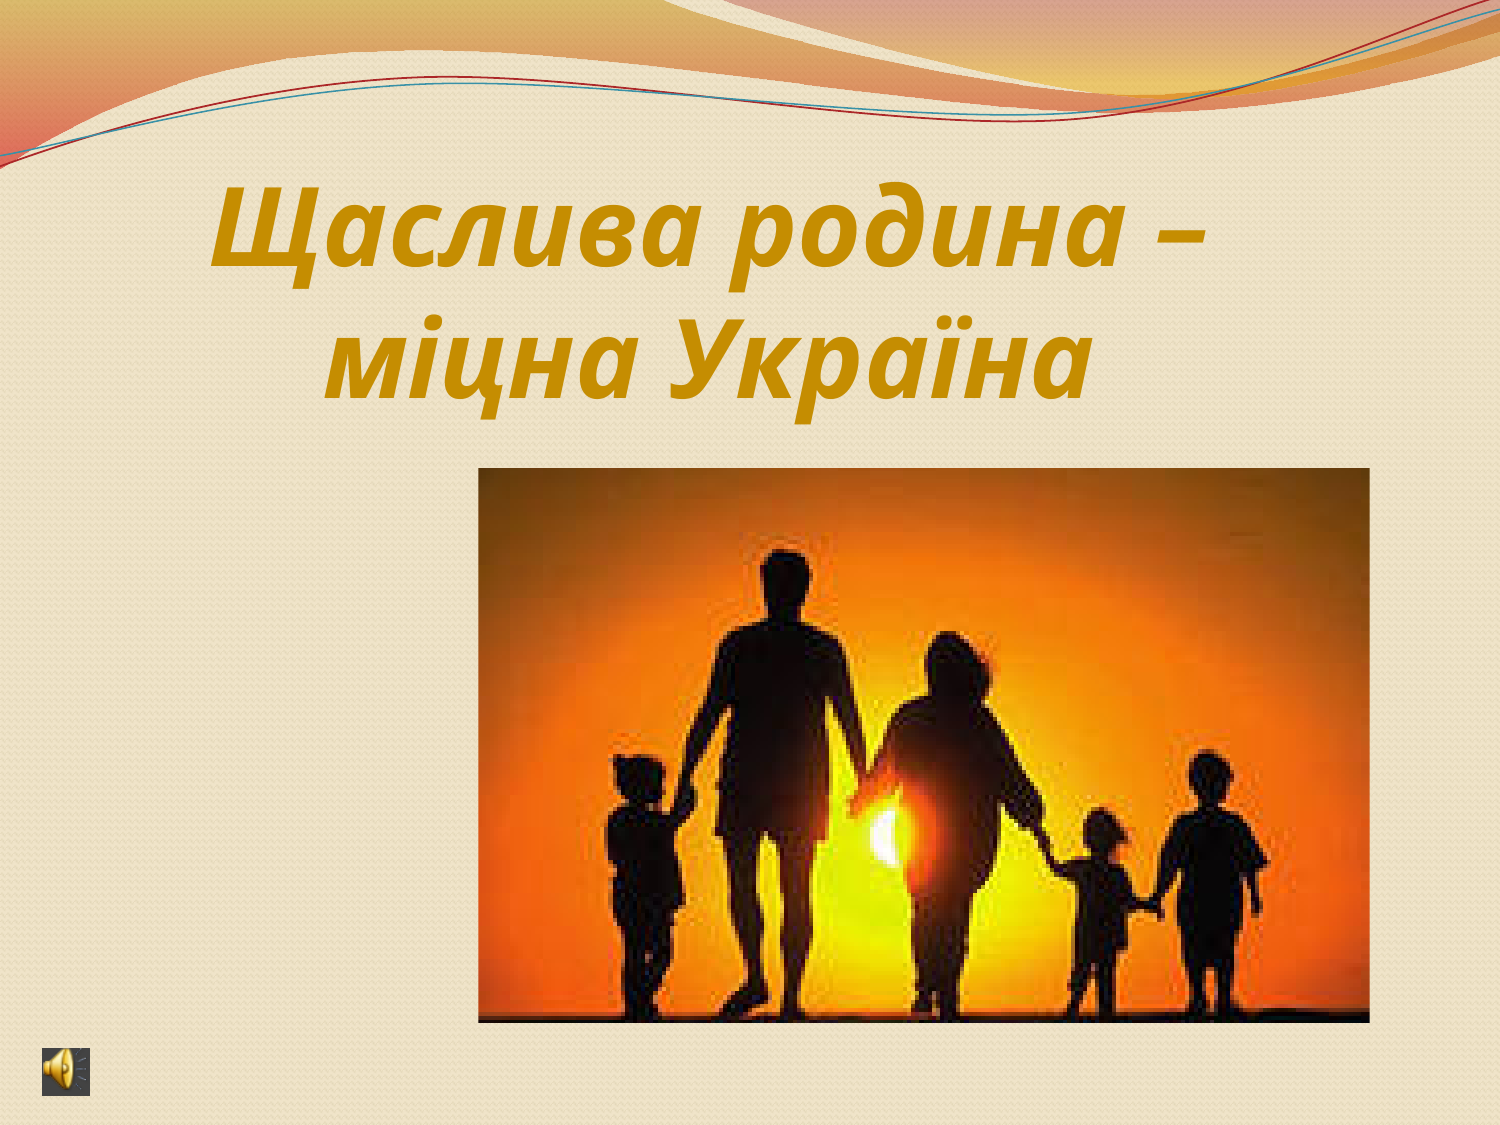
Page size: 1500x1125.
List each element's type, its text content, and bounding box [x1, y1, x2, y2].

title Щаслива родина – міцна Україна [88, 149, 1329, 421]
picture [478, 467, 1370, 1023]
picture [41, 1046, 92, 1098]
